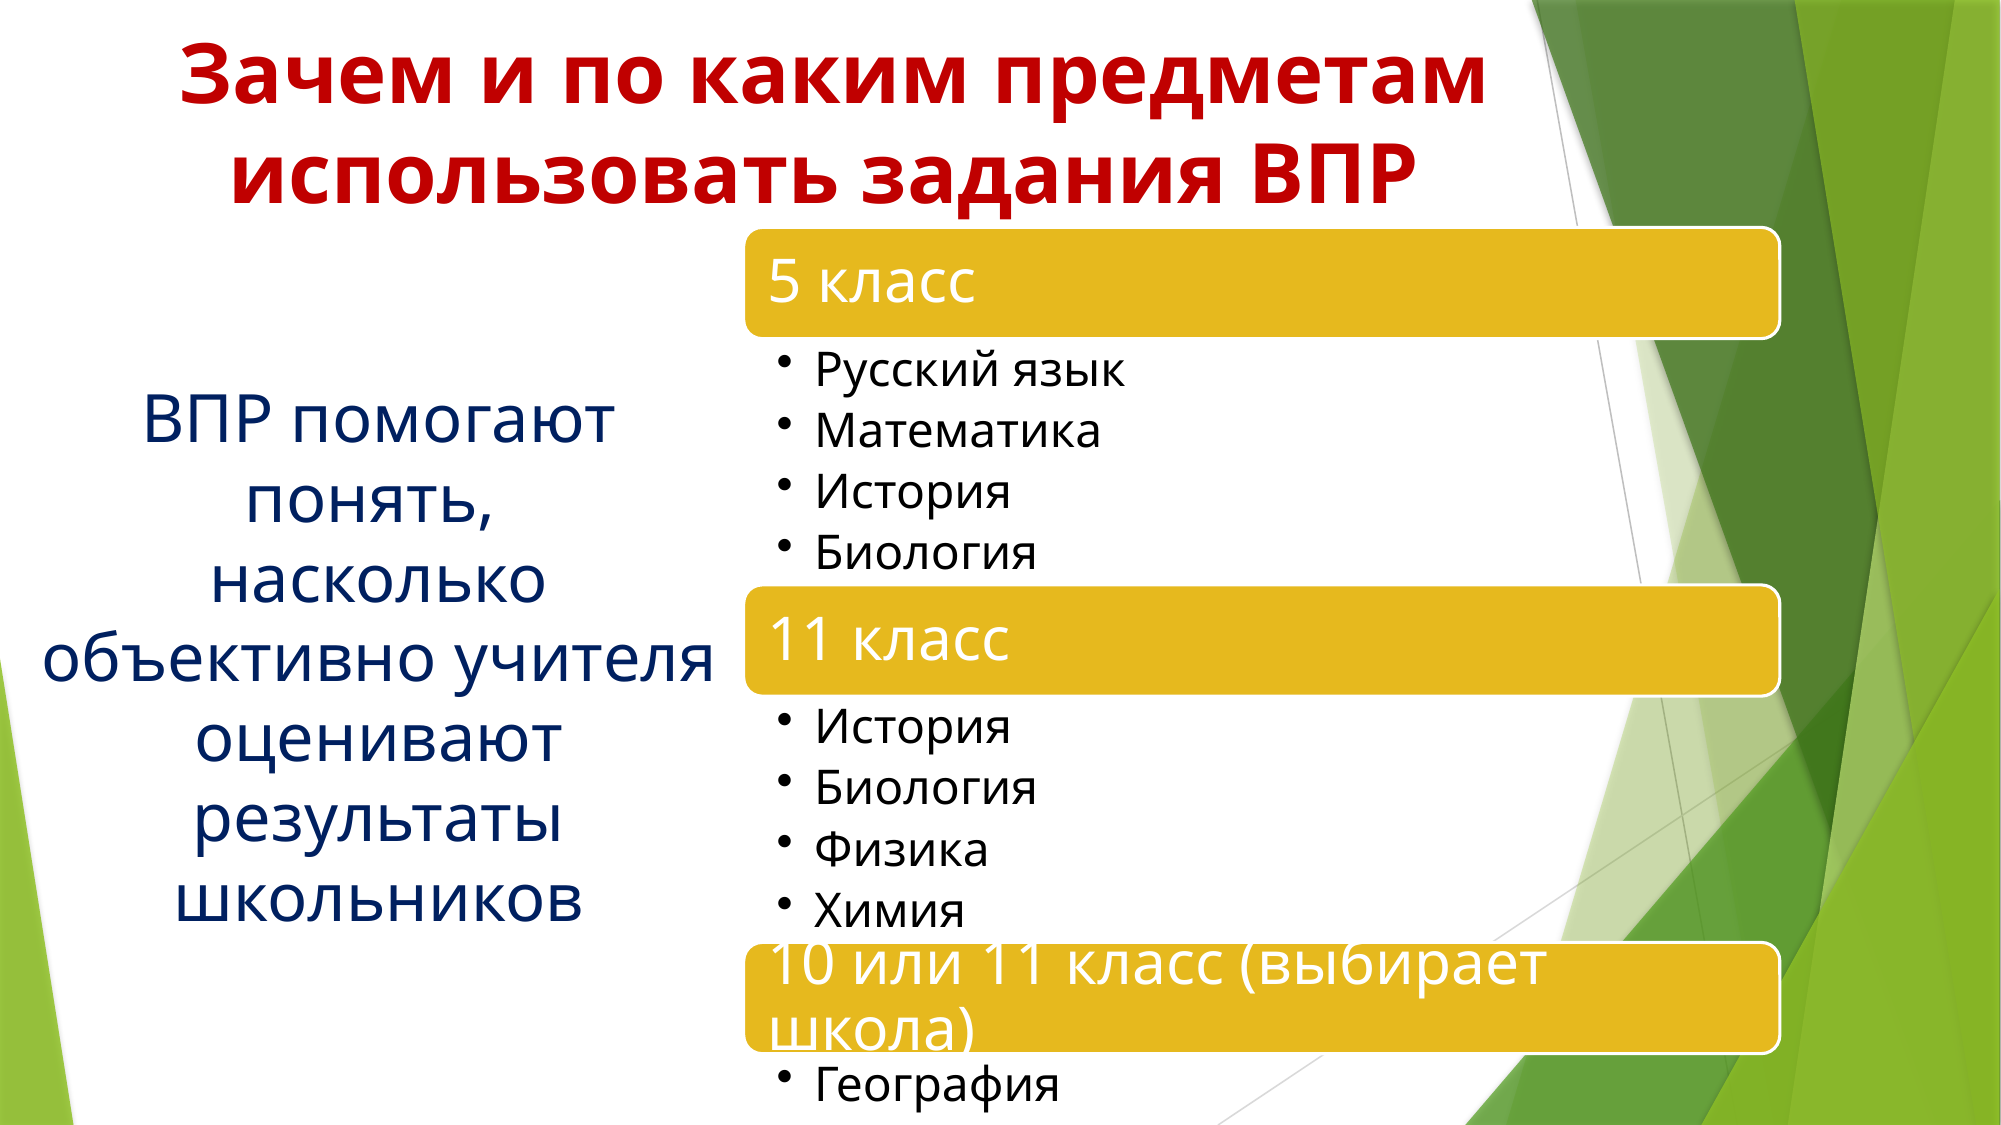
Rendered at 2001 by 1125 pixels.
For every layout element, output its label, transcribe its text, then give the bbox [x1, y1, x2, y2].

text_box ВПР помогают понять, насколько объективно учителя оценивают результаты школьников [21, 367, 737, 943]
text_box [743, 183, 1781, 1125]
title Зачем и по каким предметам использовать задания ВПР [78, 12, 1592, 246]
